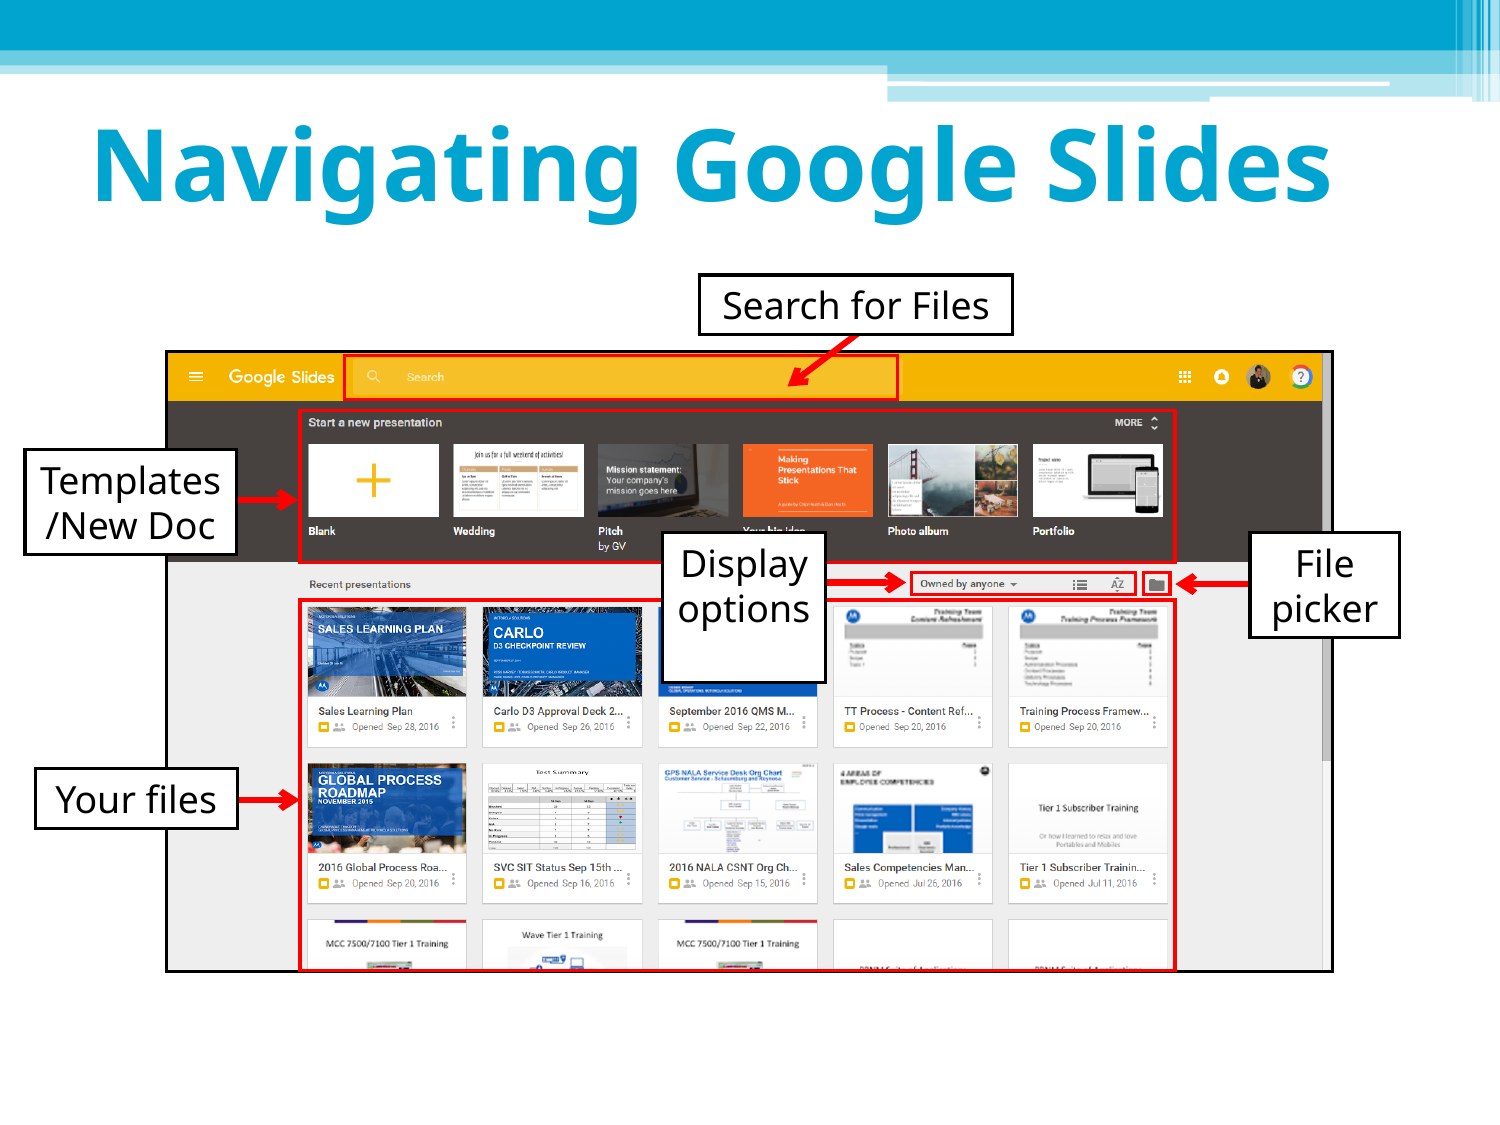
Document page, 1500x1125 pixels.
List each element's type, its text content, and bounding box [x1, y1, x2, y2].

text_box Templates/New Doc [24, 449, 168, 555]
text_box File picker [1331, 532, 1400, 638]
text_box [787, 301, 900, 387]
title Navigating Google Slides [75, 75, 1418, 248]
picture [168, 352, 1331, 970]
text_box Search for Files [699, 274, 1013, 335]
text_box Your files [35, 768, 168, 829]
